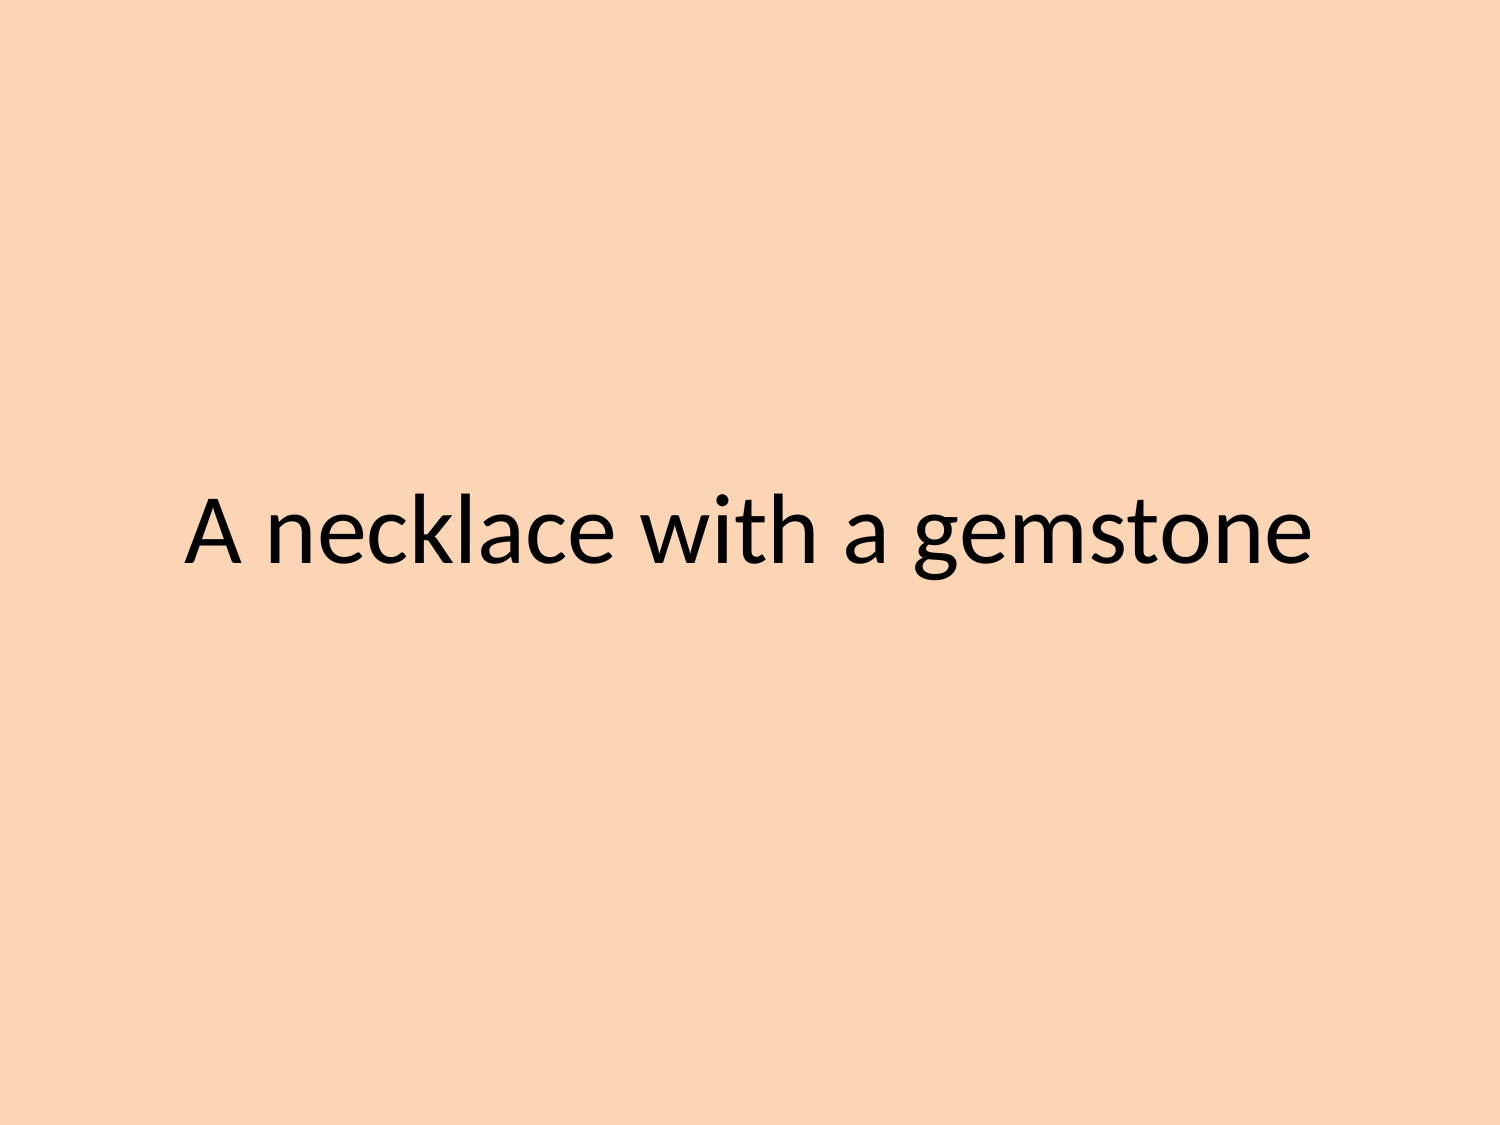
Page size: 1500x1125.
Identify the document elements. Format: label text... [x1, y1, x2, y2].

list A necklace with a gemstone [75, 262, 1425, 1005]
